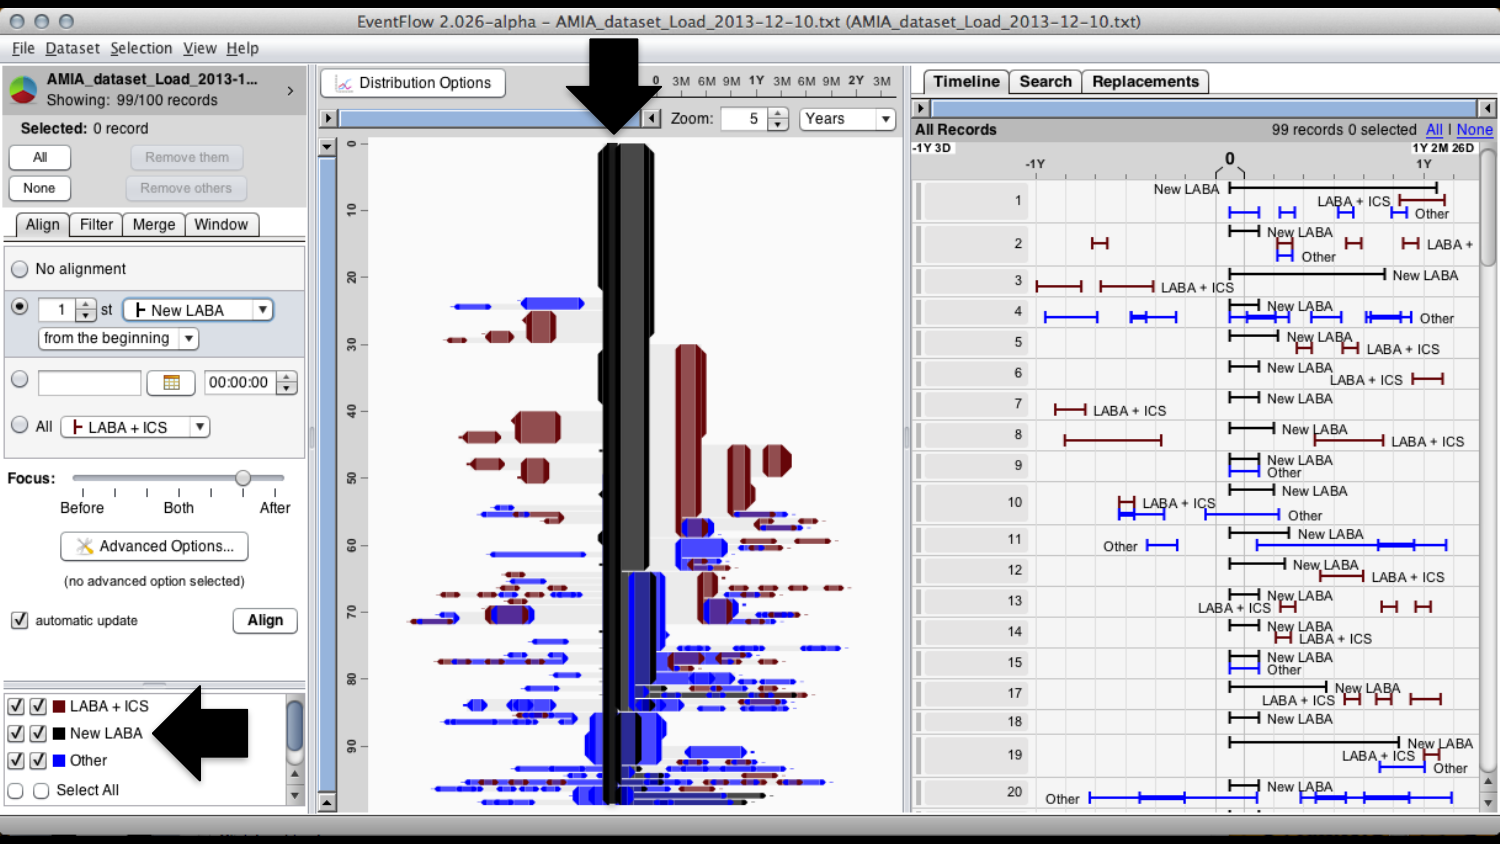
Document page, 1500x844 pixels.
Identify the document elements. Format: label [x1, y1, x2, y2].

picture [0, 7, 1500, 836]
text_box [152, 38, 662, 781]
